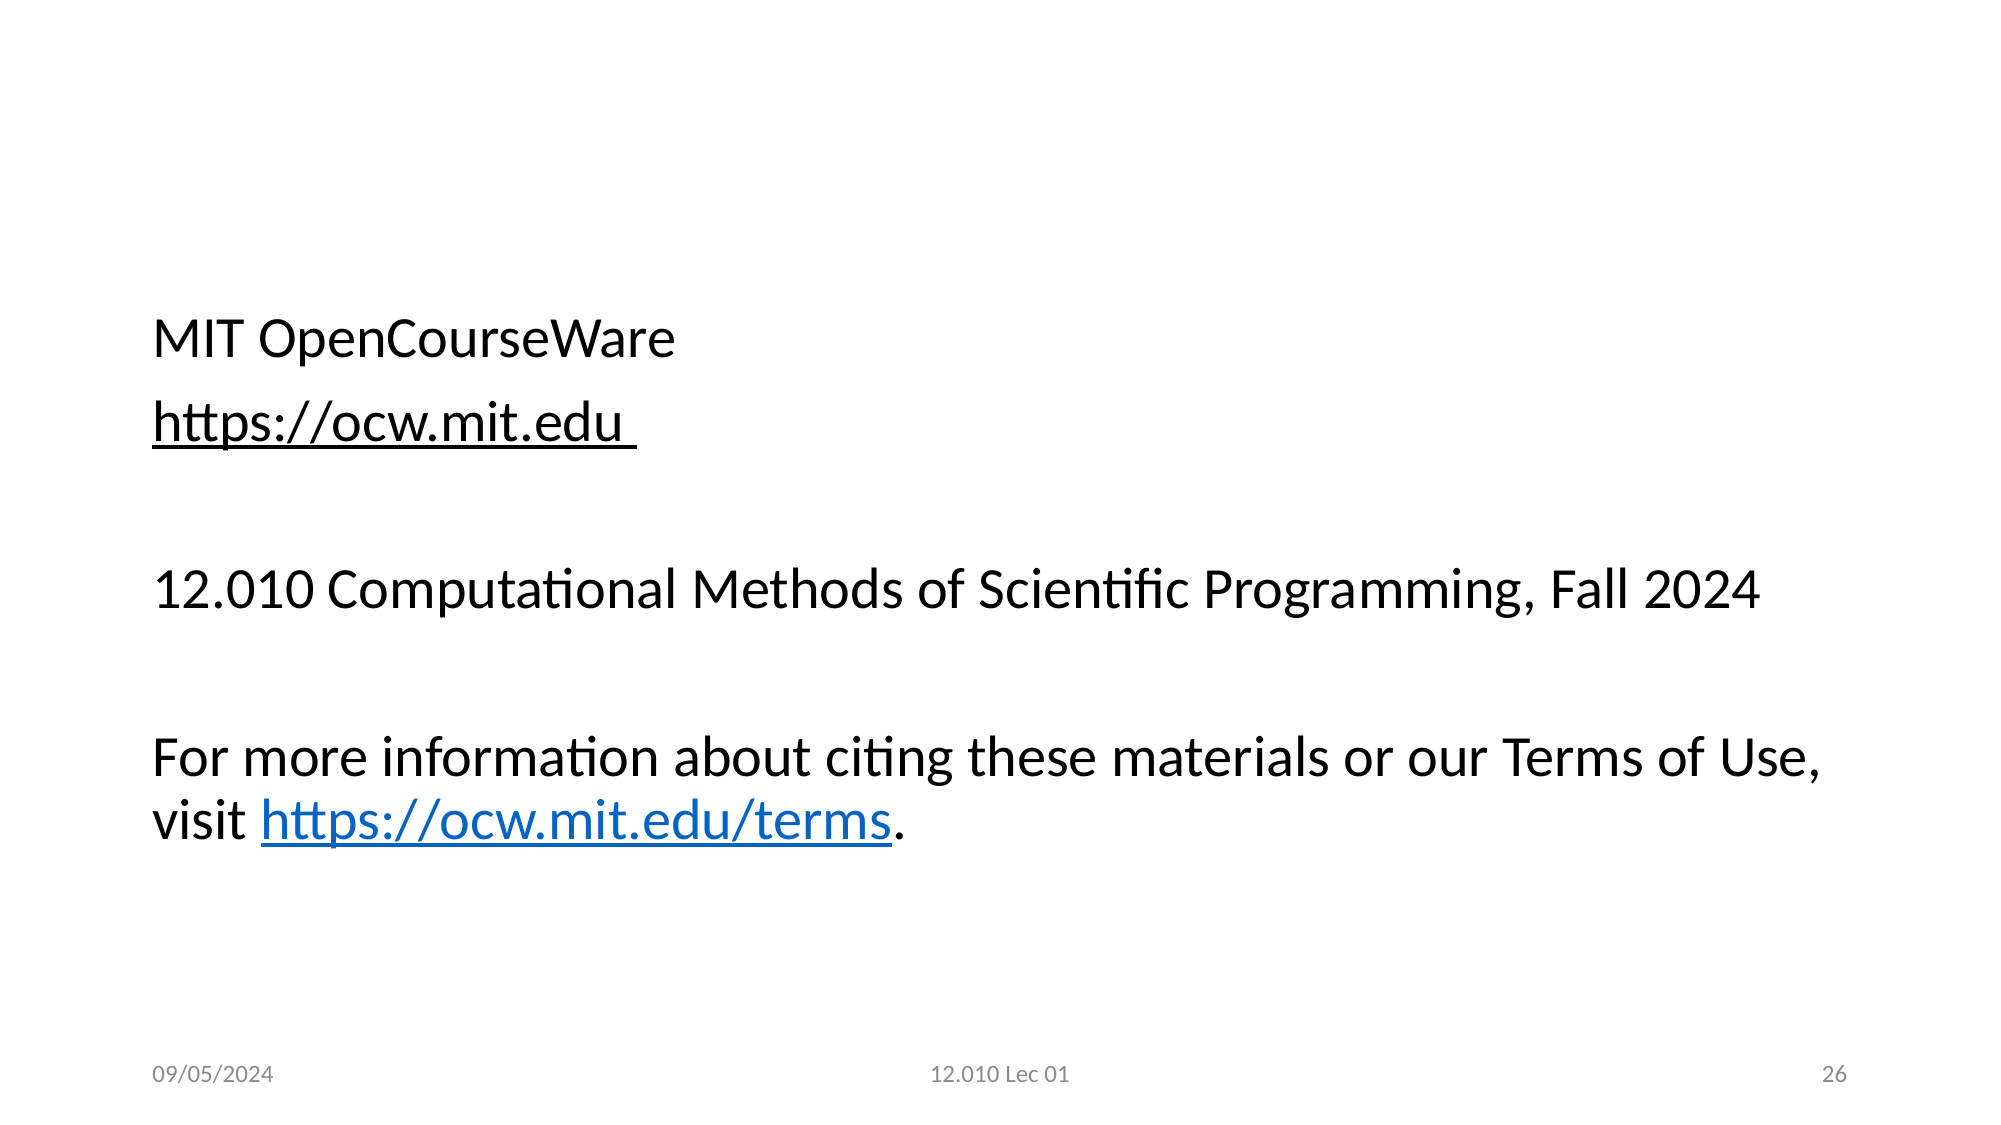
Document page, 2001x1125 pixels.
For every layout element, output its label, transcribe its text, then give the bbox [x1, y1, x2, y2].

slide_number 26 [1412, 1042, 1863, 1103]
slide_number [137, 1042, 588, 1103]
list MIT OpenCourseWare https://ocw.mit.edu 12.010 Computational Methods of Scientific Programming, Fall 2024 For more information about citing these materials or our Terms of Use, visit https://ocw.mit.edu/terms. [137, 299, 1863, 1014]
footer 12.010 Lec 01 [662, 1042, 1338, 1103]
